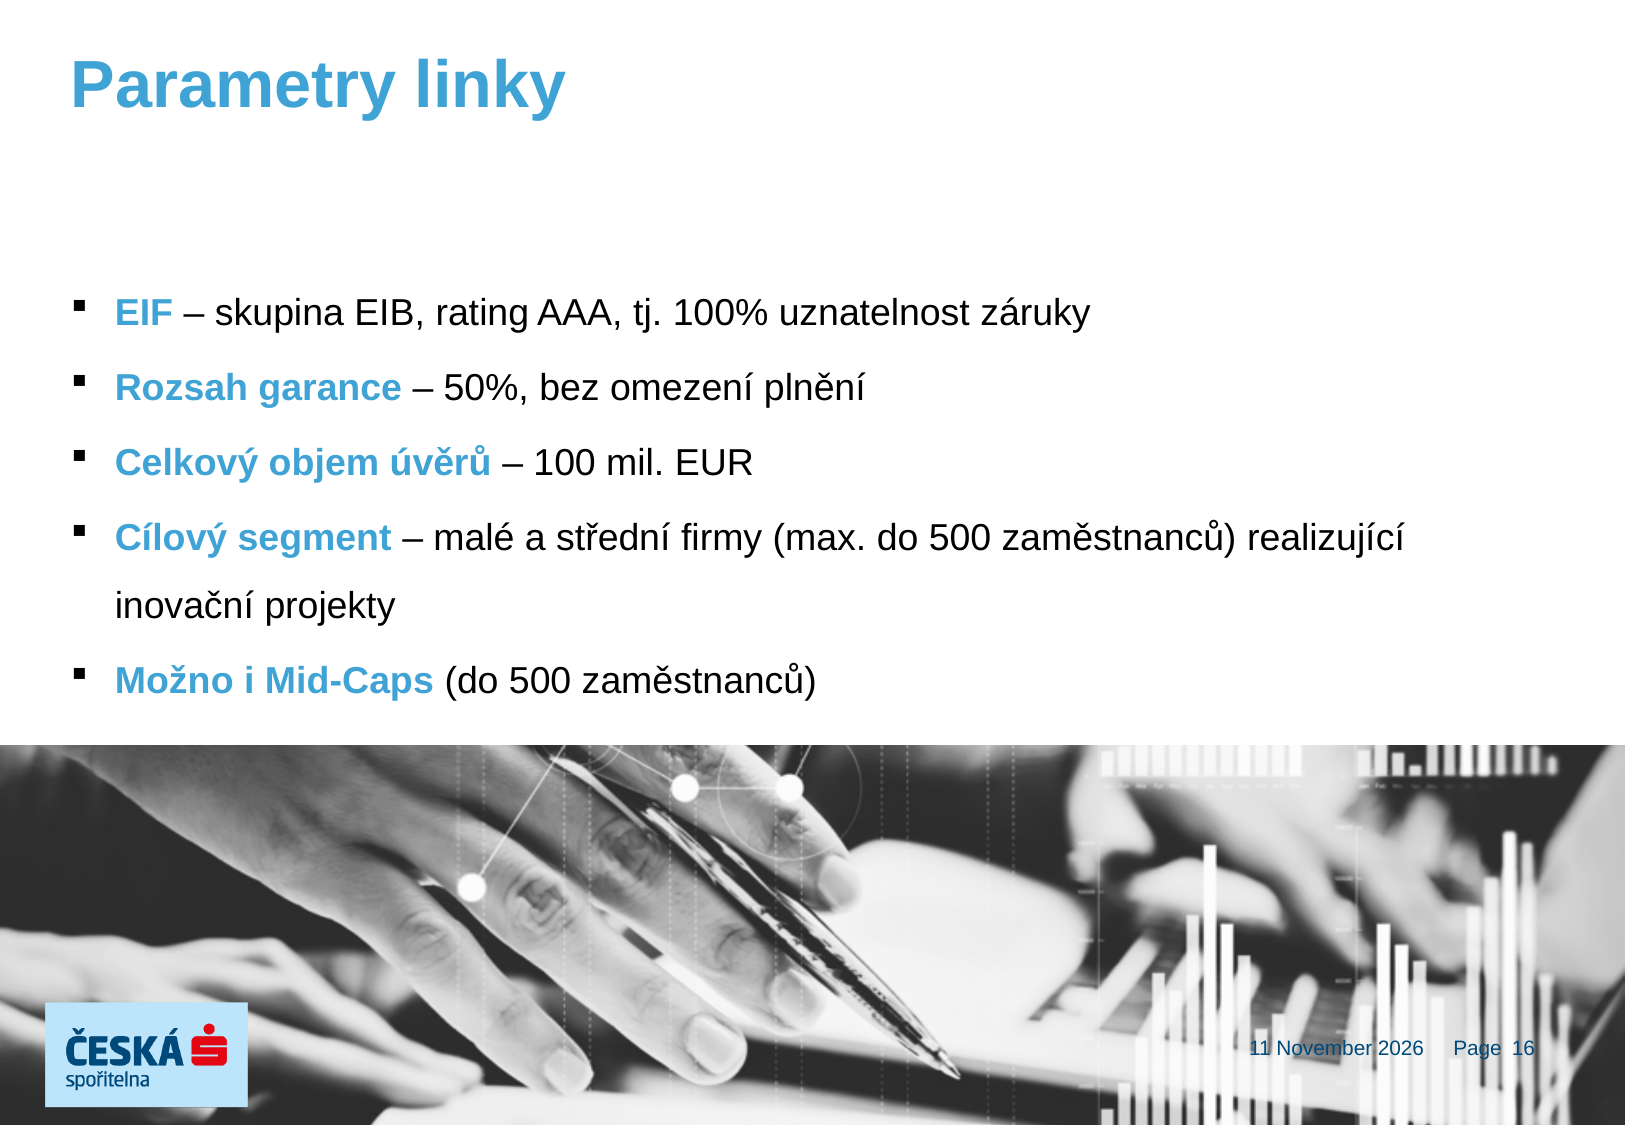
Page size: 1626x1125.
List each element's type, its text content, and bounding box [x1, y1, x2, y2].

text_box EIF – skupina EIB, rating AAA, tj. 100% uznatelnost záruky Rozsah garance – 50%, bez omezení plnění Celkový objem úvěrů – 100 mil. EUR Cílový segment – malé a střední firmy (max. do 500 zaměstnanců) realizující inovační projekty Možno i Mid-Caps (do 500 zaměstnanců) [70, 266, 1542, 728]
text_box Parametry linky [70, 41, 1542, 266]
picture [0, 745, 1625, 1125]
